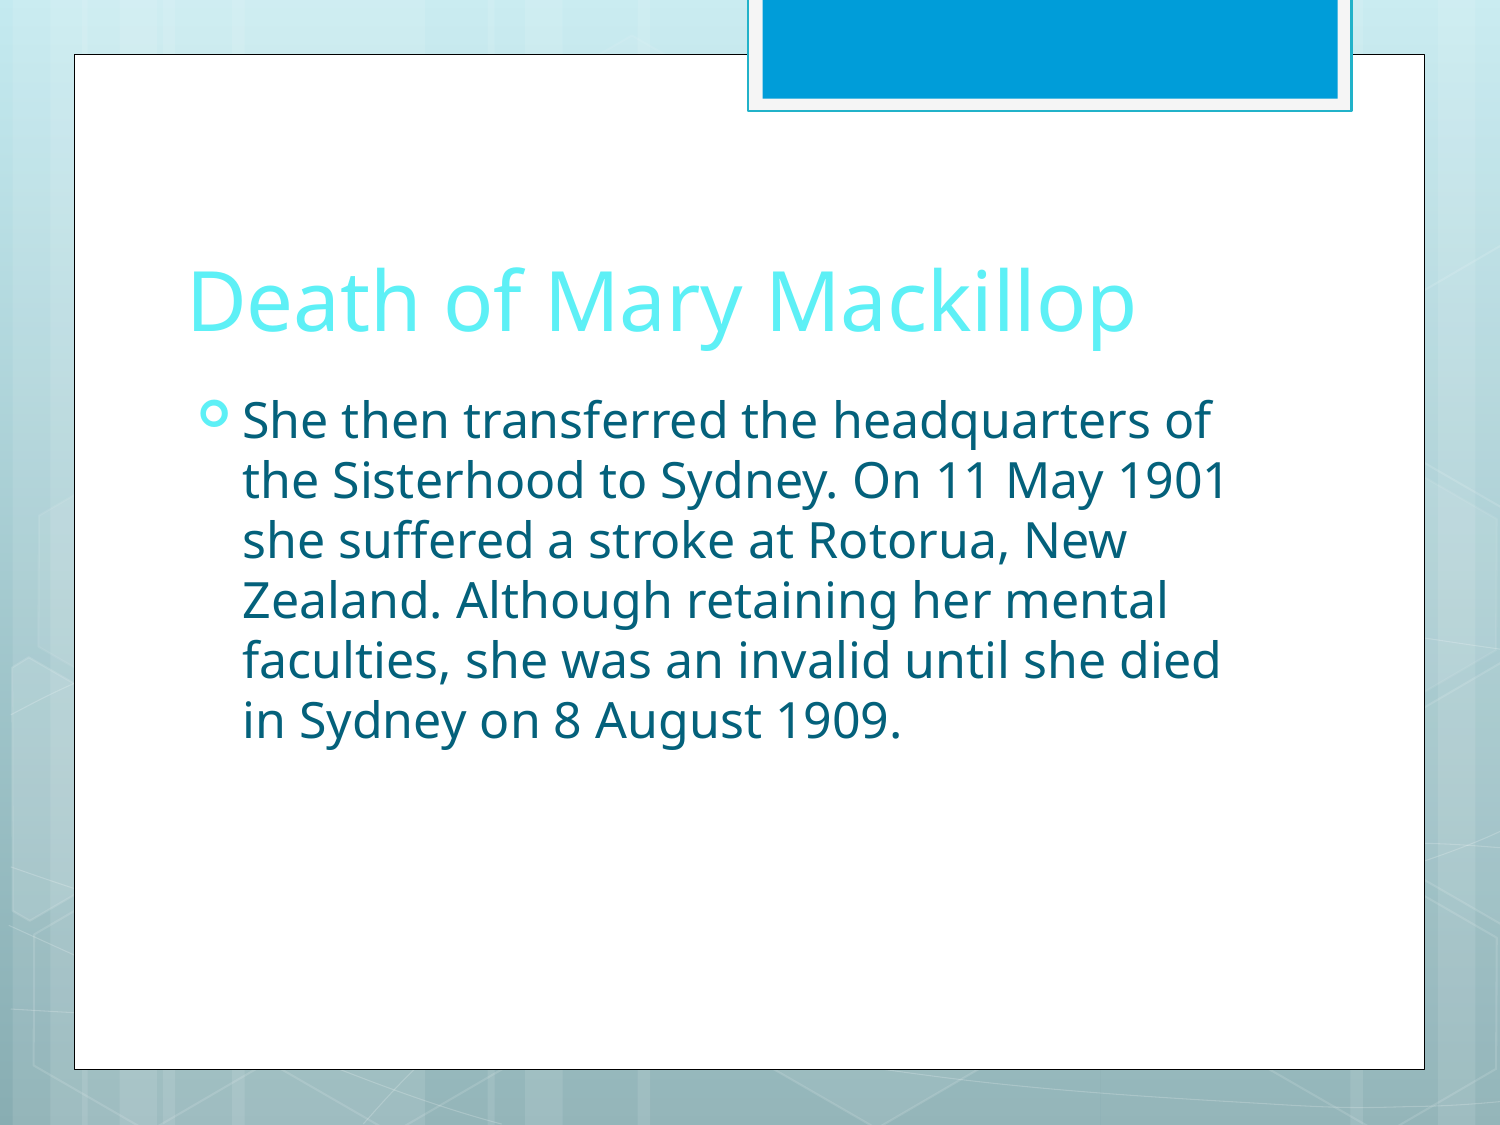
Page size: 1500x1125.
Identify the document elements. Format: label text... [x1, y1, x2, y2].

title Death of Mary Mackillop [171, 168, 1324, 357]
list She then transferred the headquarters of the Sisterhood to Sydney. On 11 May 1901 she suffered a stroke at Rotorua, New Zealand. Although retaining her mental faculties, she was an invalid until she died in Sydney on 8 August 1909. [171, 381, 1283, 957]
